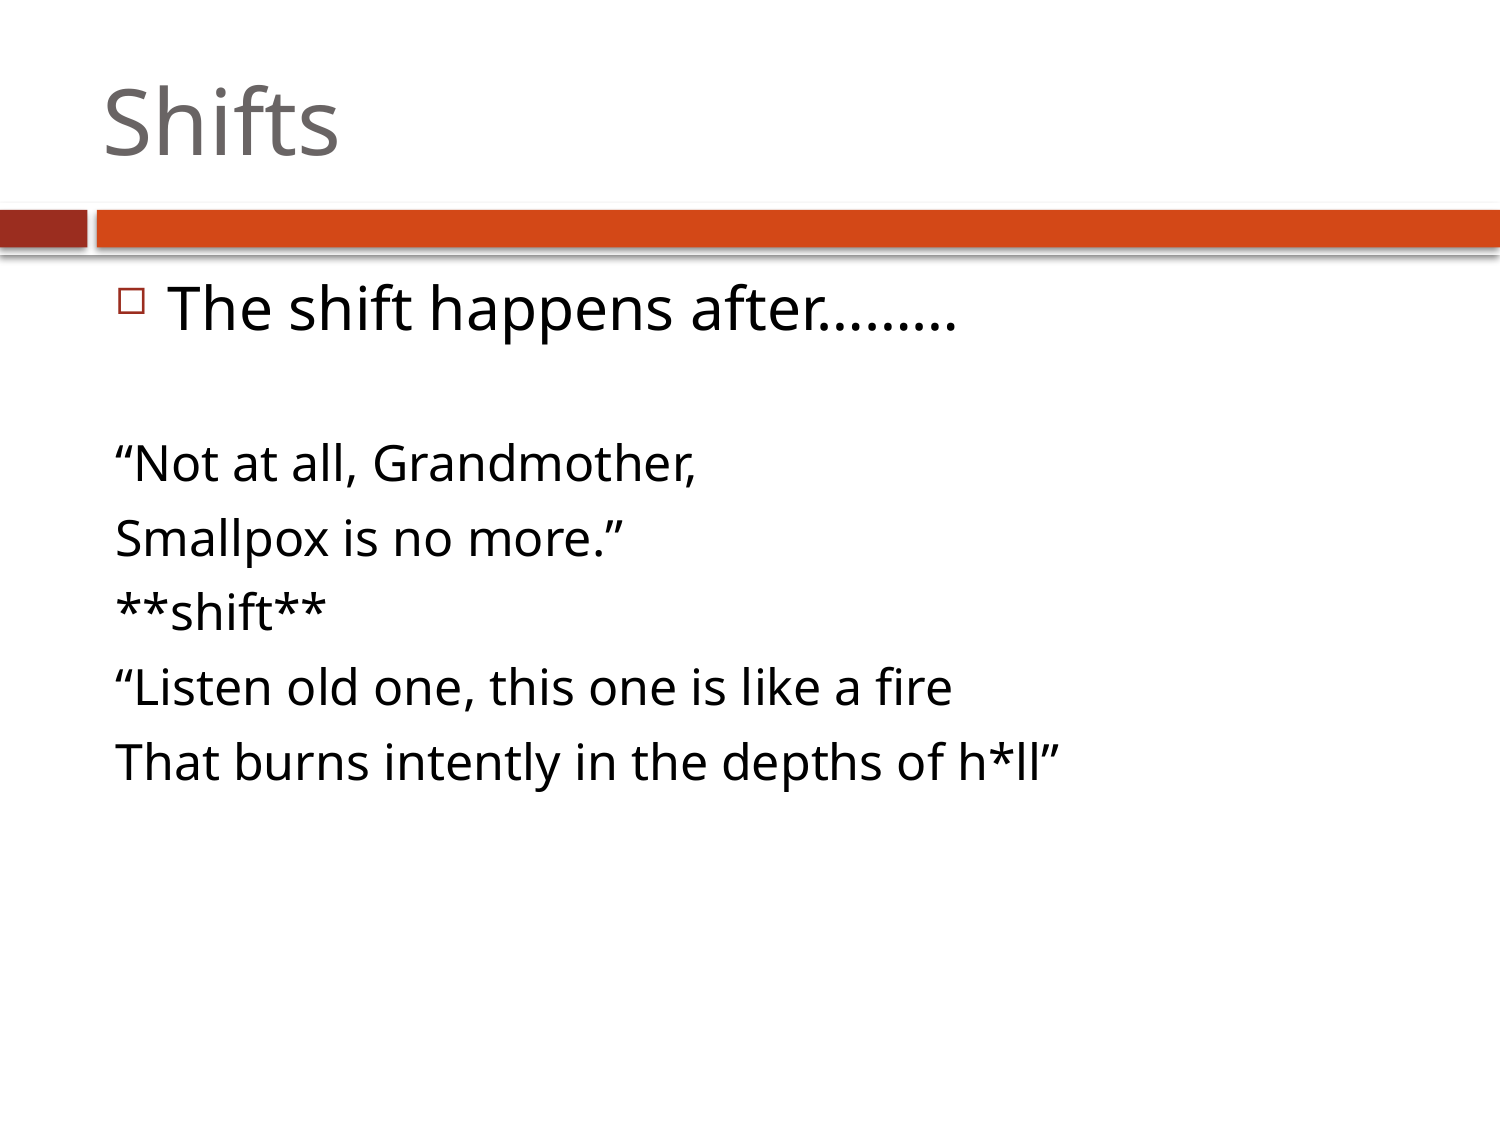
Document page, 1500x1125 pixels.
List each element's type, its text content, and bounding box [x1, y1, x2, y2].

list The shift happens after……… “Not at all, Grandmother, Smallpox is no more.” **shift** “Listen old one, this one is like a fire That burns intently in the depths of h*ll” [100, 262, 1439, 1001]
title Shifts [87, 37, 1426, 201]
